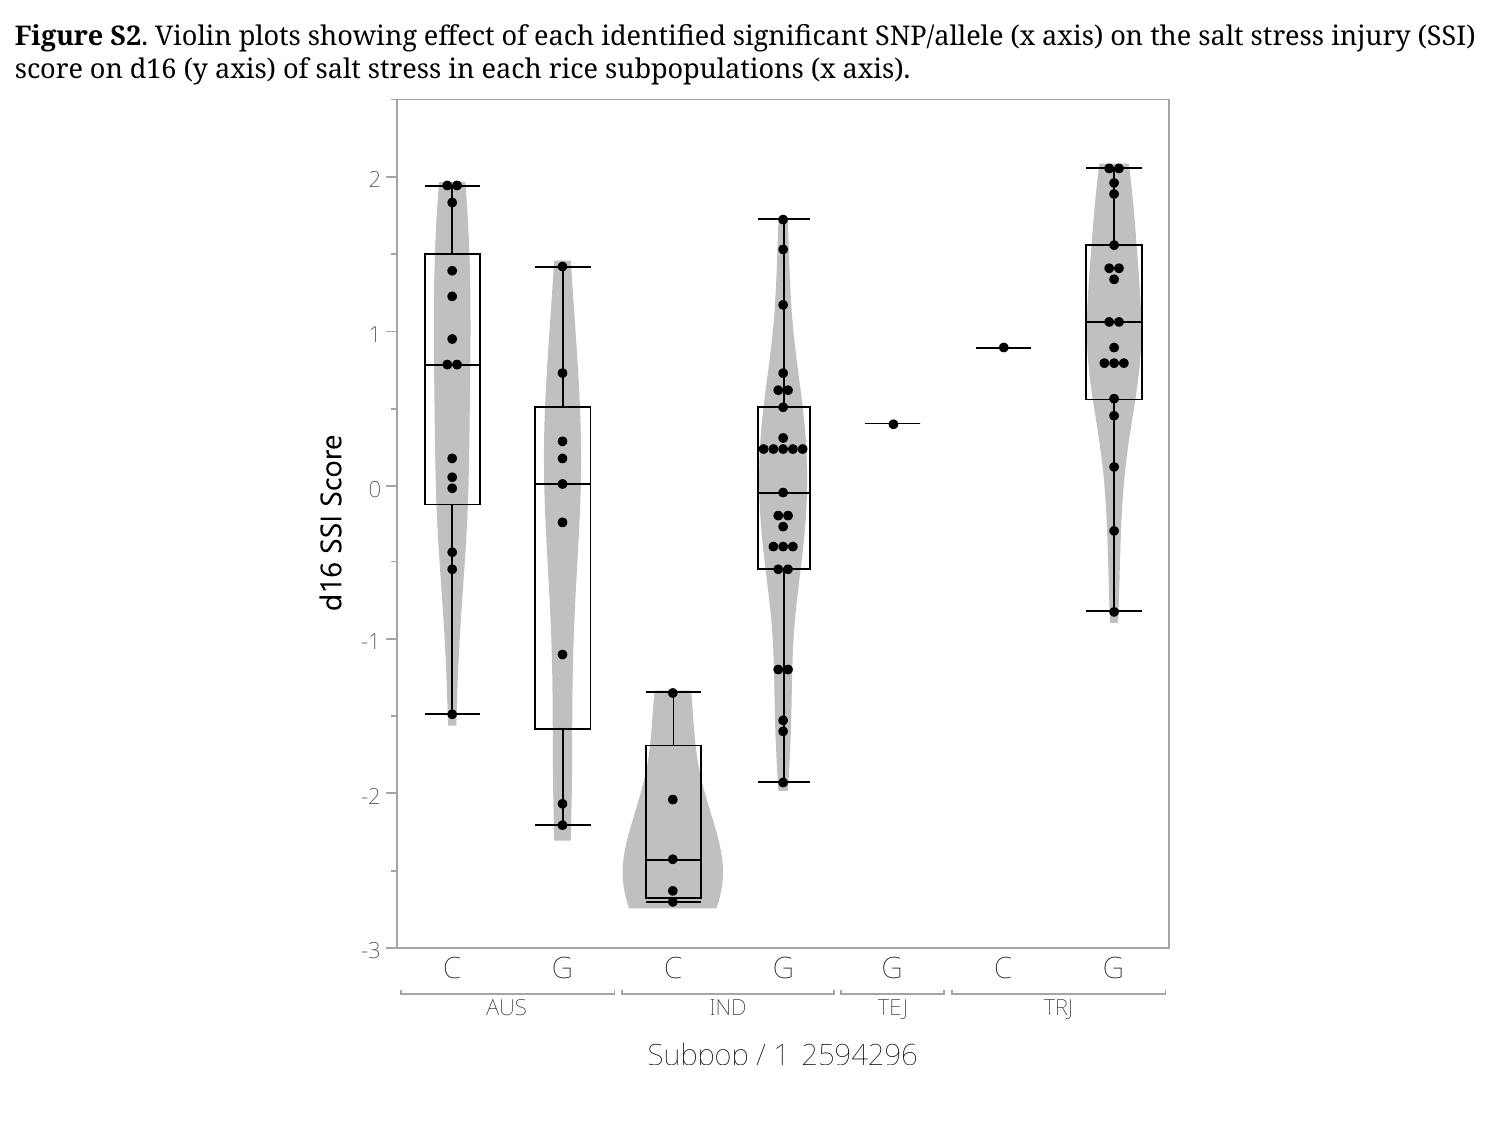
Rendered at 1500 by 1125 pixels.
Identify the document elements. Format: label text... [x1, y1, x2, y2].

picture [308, 57, 1192, 1068]
text_box Figure S2. Violin plots showing effect of each identified significant SNP/allele (x axis) on the salt stress injury (SSI) score on d16 (y axis) of salt stress in each rice subpopulations (x axis). [0, 11, 1500, 92]
